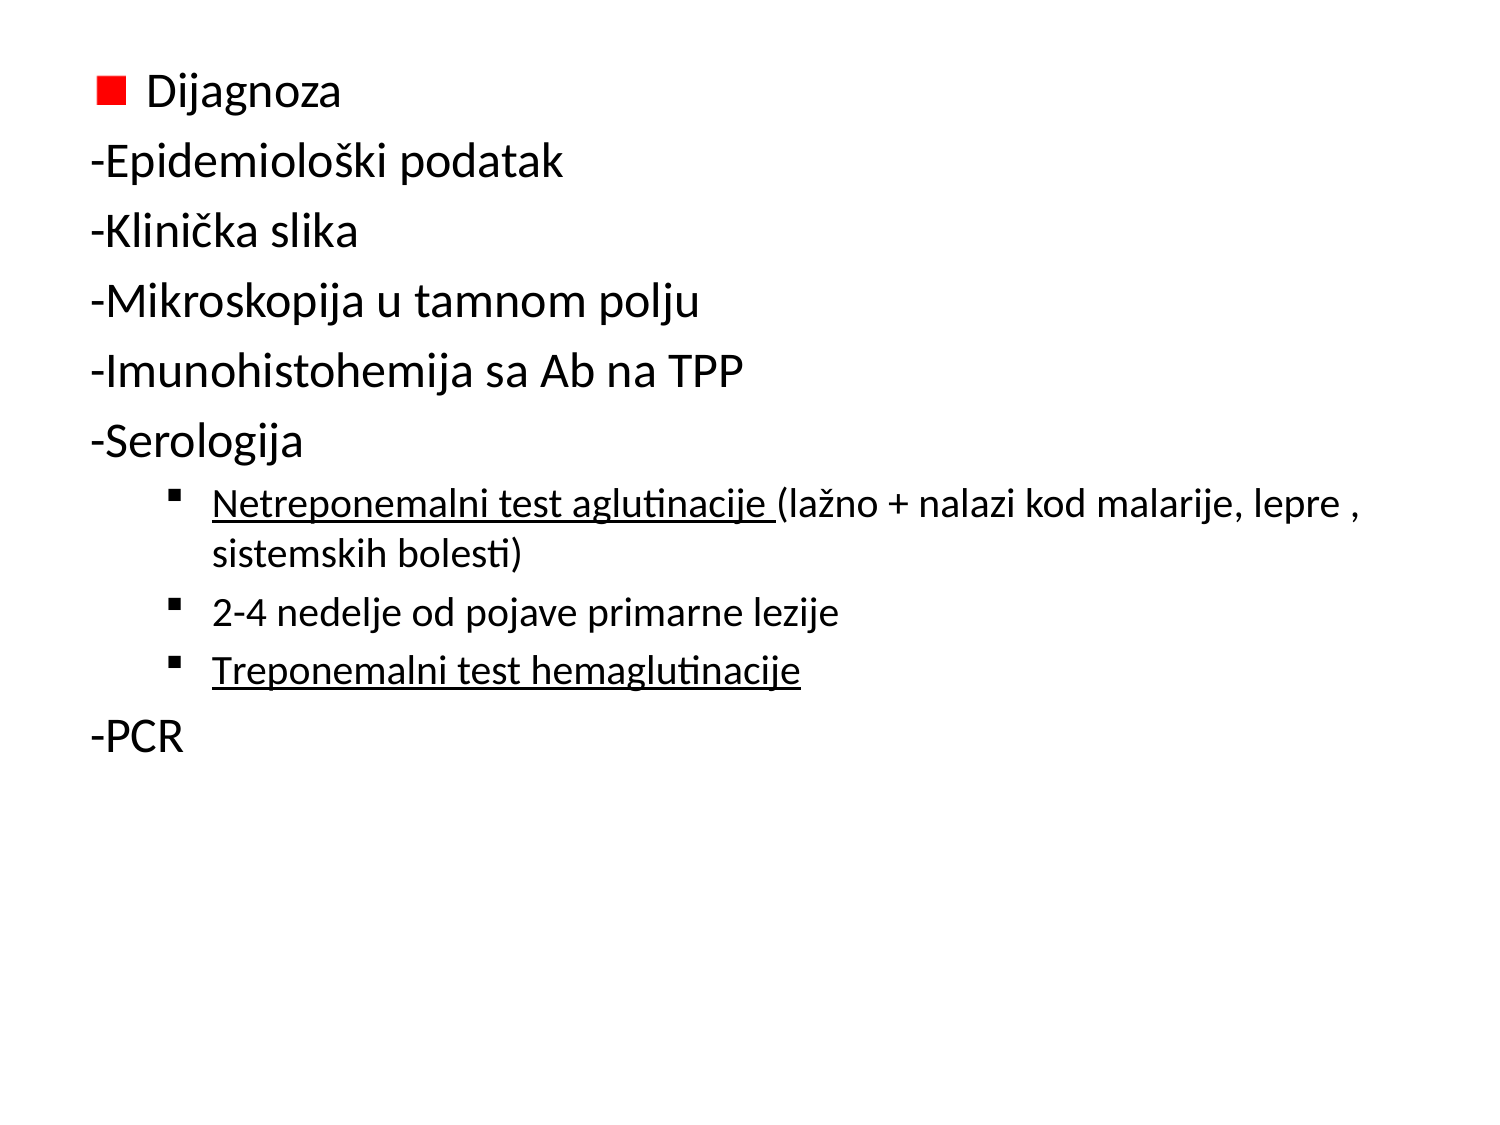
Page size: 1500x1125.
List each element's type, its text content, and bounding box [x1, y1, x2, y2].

picture [90, 69, 126, 105]
list Dijagnoza -Epidemiološki podatak -Klinička slika -Mikroskopija u tamnom polju -Imunohistohemija sa Ab na TPP -Serologija Netreponemalni test aglutinacije (lažno + nalazi kod malarije, lepre , sistemskih bolesti) 2-4 nedelje od pojave primarne lezije Treponemalni test hemaglutinacije -PCR [75, 50, 1425, 1005]
